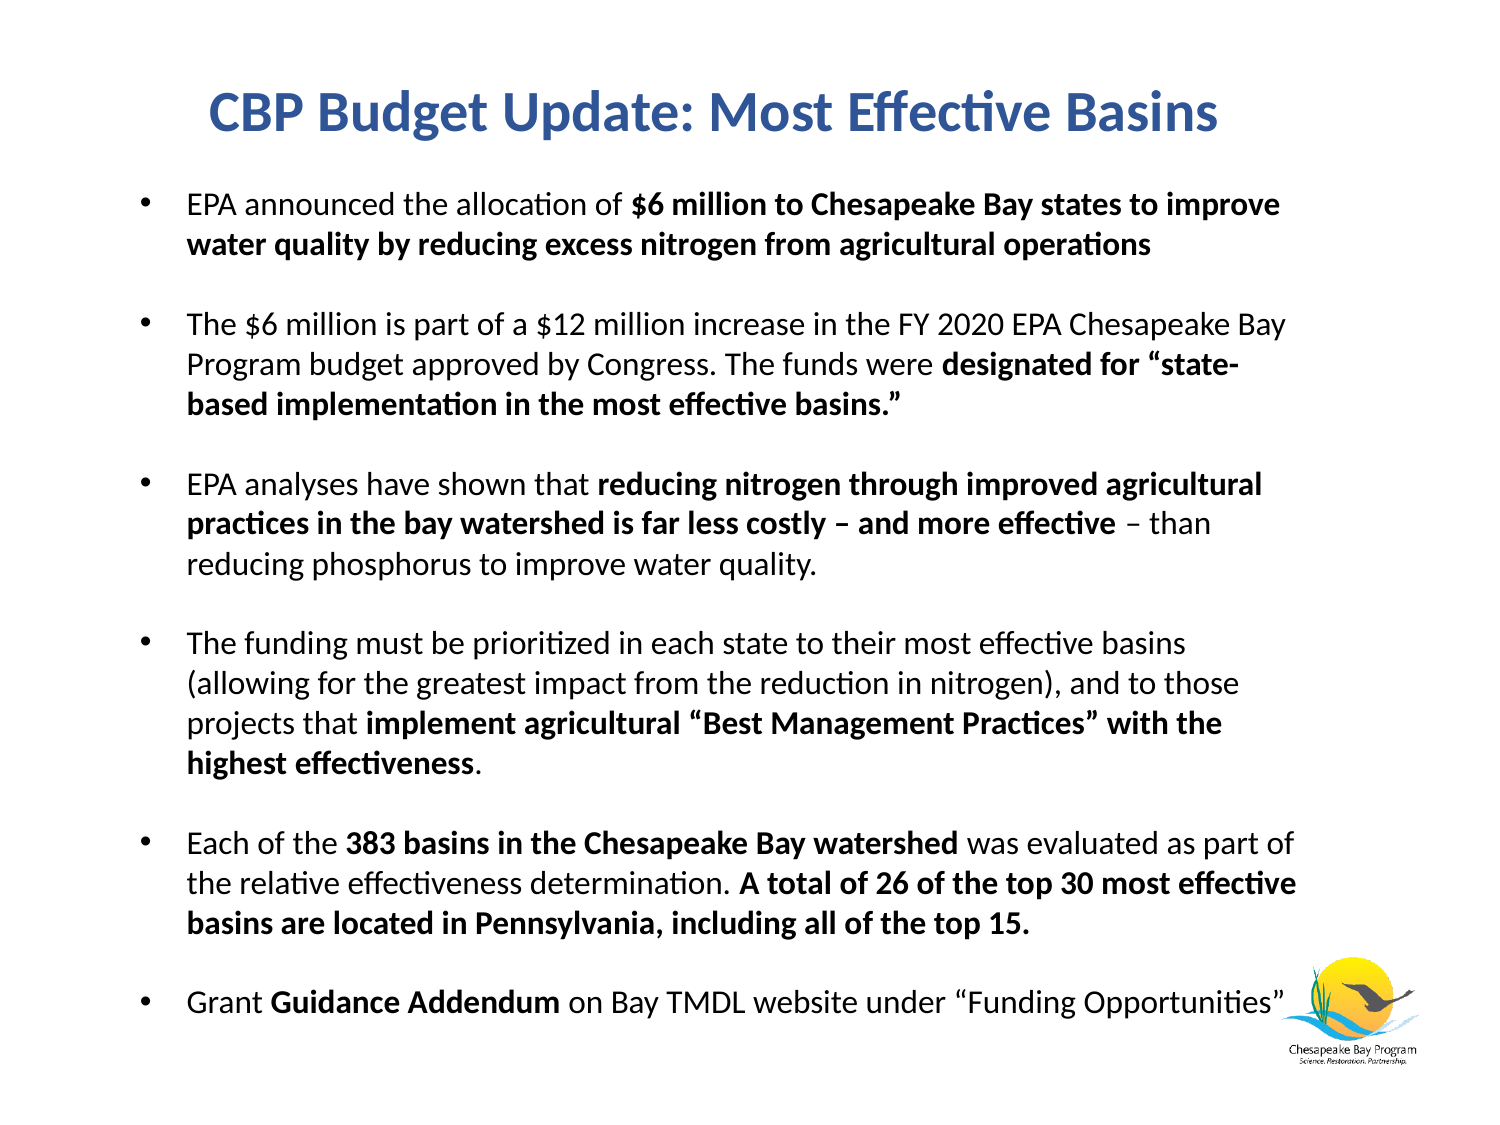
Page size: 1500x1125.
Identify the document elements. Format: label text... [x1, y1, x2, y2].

text_box EPA announced the allocation of $6 million to Chesapeake Bay states to improve water quality by reducing excess nitrogen from agricultural operations The $6 million is part of a $12 million increase in the FY 2020 EPA Chesapeake Bay Program budget approved by Congress. The funds were designated for “state-based implementation in the most effective basins.” EPA analyses have shown that reducing nitrogen through improved agricultural practices in the bay watershed is far less costly – and more effective – than reducing phosphorus to improve water quality. The funding must be prioritized in each state to their most effective basins (allowing for the greatest impact from the reduction in nitrogen), and to those projects that implement agricultural “Best Management Practices” with the highest effectiveness. Each of the 383 basins in the Chesapeake Bay watershed was evaluated as part of the relative effectiveness determination. A total of 26 of the top 30 most effective basins are located in Pennsylvania, including all of the top 15. Grant Guidance Addendum on Bay TMDL website under “Funding Opportunities” [124, 174, 1325, 1113]
picture [1281, 956, 1419, 1065]
text_box CBP Budget Update: Most Effective Basins [101, 65, 1327, 151]
